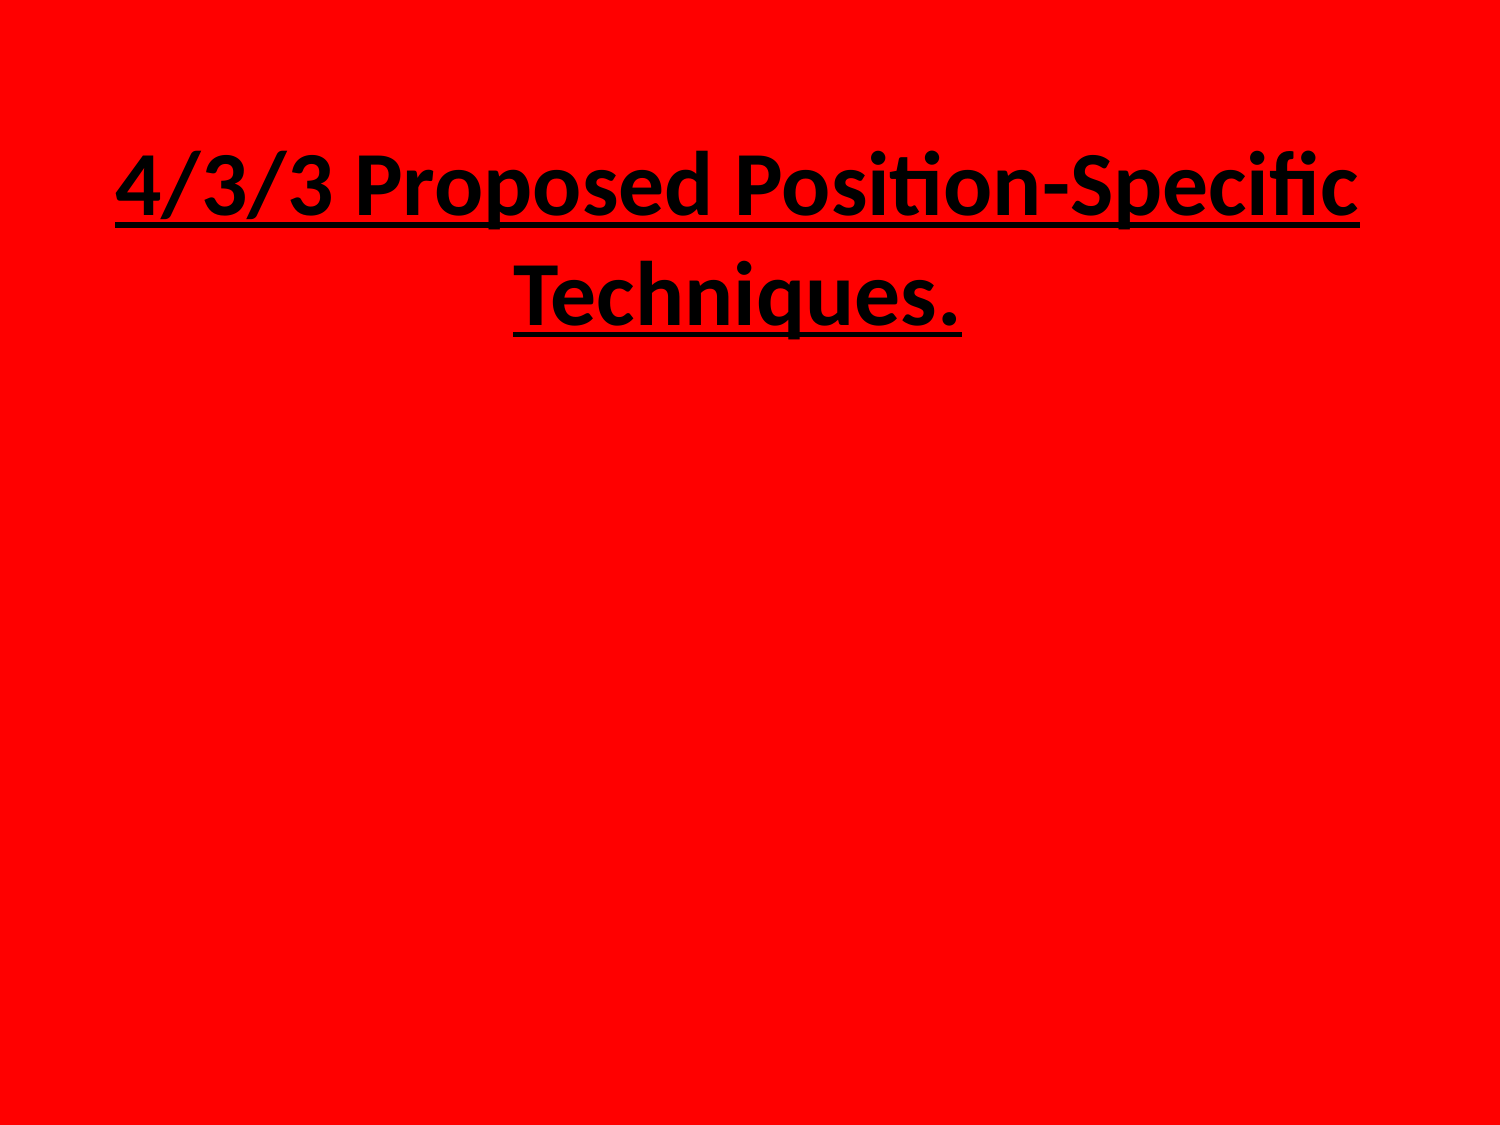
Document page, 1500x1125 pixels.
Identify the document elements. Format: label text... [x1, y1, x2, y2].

title 4/3/3 Proposed Position-Specific Techniques. [100, 113, 1376, 355]
